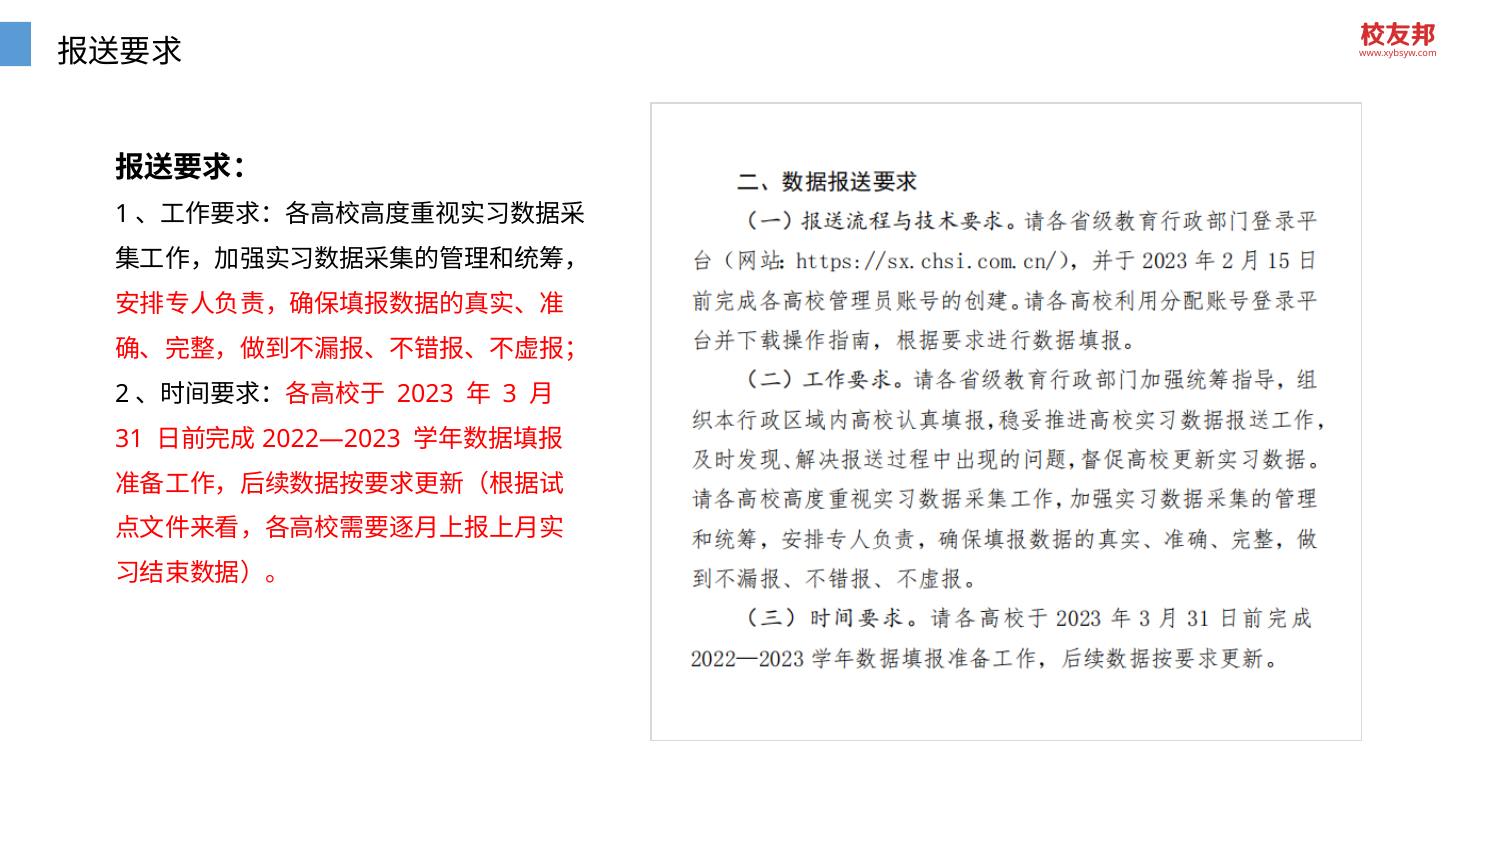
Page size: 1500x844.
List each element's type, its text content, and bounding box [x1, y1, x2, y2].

title 报送要求 [42, 11, 939, 77]
picture [678, 166, 1335, 677]
text_box [650, 102, 1362, 741]
picture [1361, 22, 1435, 46]
text_box 报送要求： 1、工作要求：各高校高度重视实习数据采集工作，加强实习数据采集的管理和统筹，安排专人负责，确保填报数据的真实、准确、完整，做到不漏报、不错报、不虚报； 2、时间要求：各高校于 2023 年 3 月 31 日前完成2022—2023 学年数据填报准备工作，后续数据按要求更新（根据试点文件来看，各高校需要逐月上报上月实习结束数据）。 [100, 122, 601, 595]
